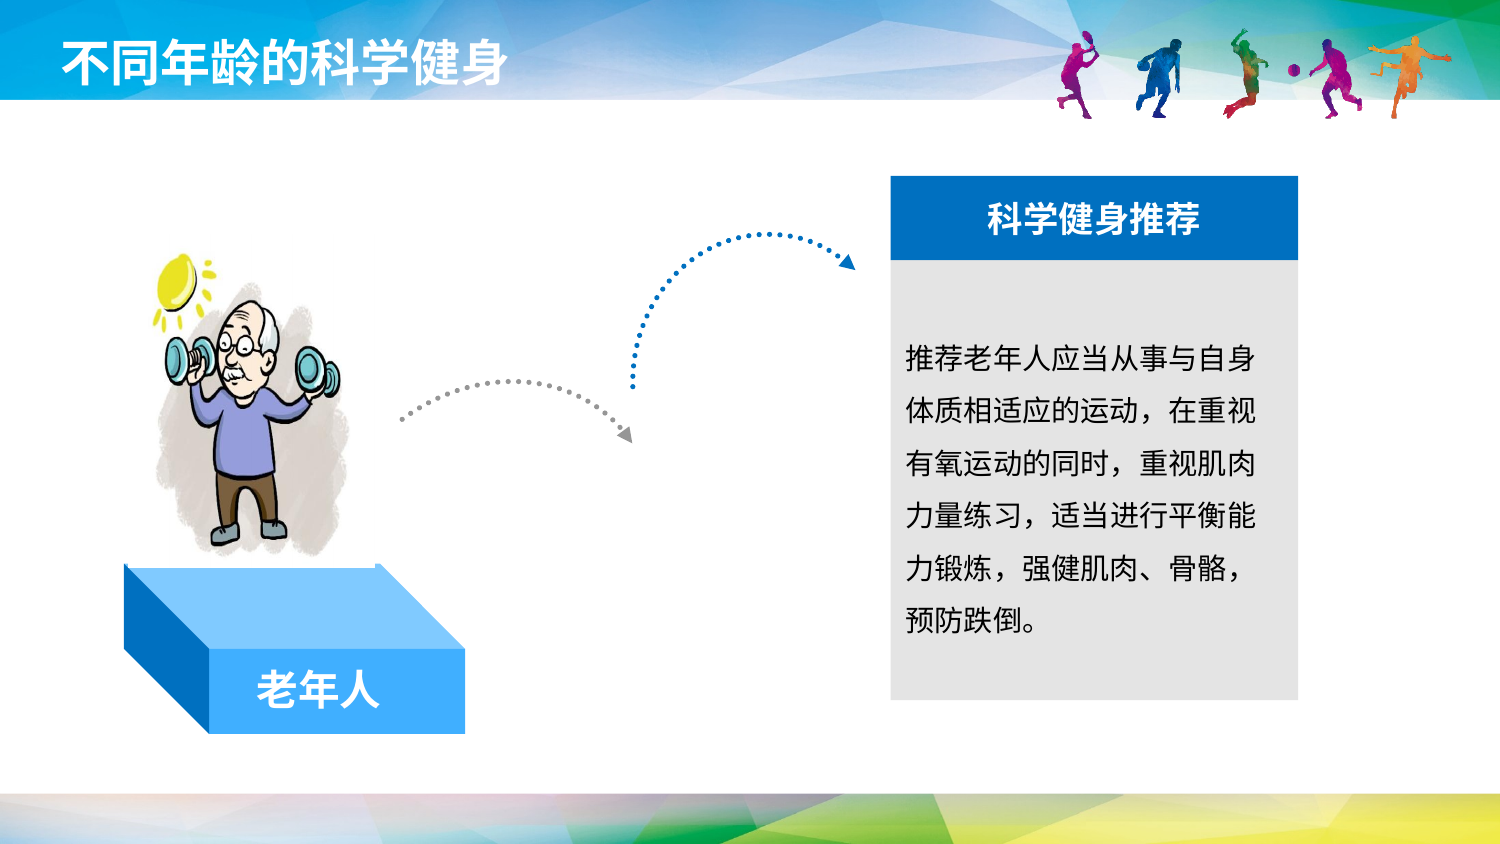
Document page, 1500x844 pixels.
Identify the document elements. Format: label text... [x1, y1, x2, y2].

text_box 不同年龄的科学健身 [46, 24, 526, 99]
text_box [890, 175, 1299, 701]
text_box [402, 381, 633, 541]
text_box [123, 563, 481, 735]
picture [317, 0, 1500, 119]
picture [0, 794, 1500, 844]
text_box [632, 234, 856, 387]
picture [128, 234, 376, 568]
